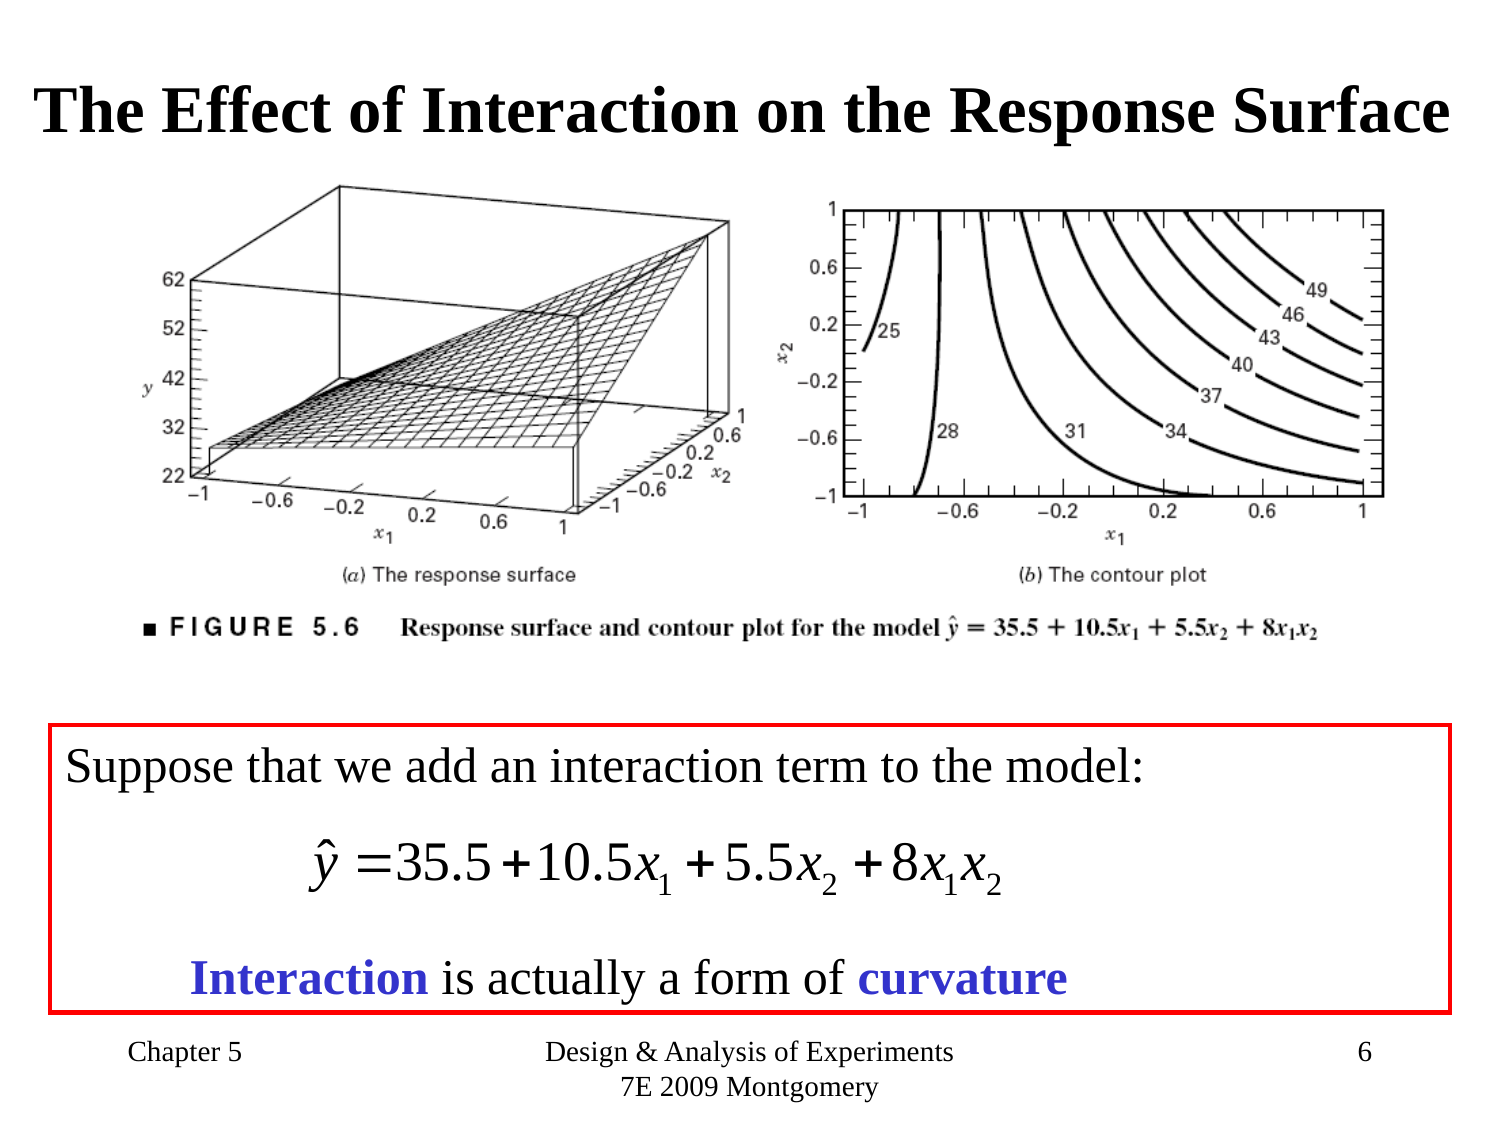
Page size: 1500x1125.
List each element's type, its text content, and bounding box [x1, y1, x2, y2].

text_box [299, 824, 1014, 910]
slide_number 6 [1074, 1024, 1388, 1101]
text_box [50, 724, 1450, 1013]
slide_number Chapter 5 [112, 1024, 426, 1101]
footer Design & Analysis of Experiments 7E 2009 Montgomery [512, 1024, 988, 1101]
picture [99, 162, 1413, 678]
title The Effect of Interaction on the Response Surface [12, 12, 1476, 201]
